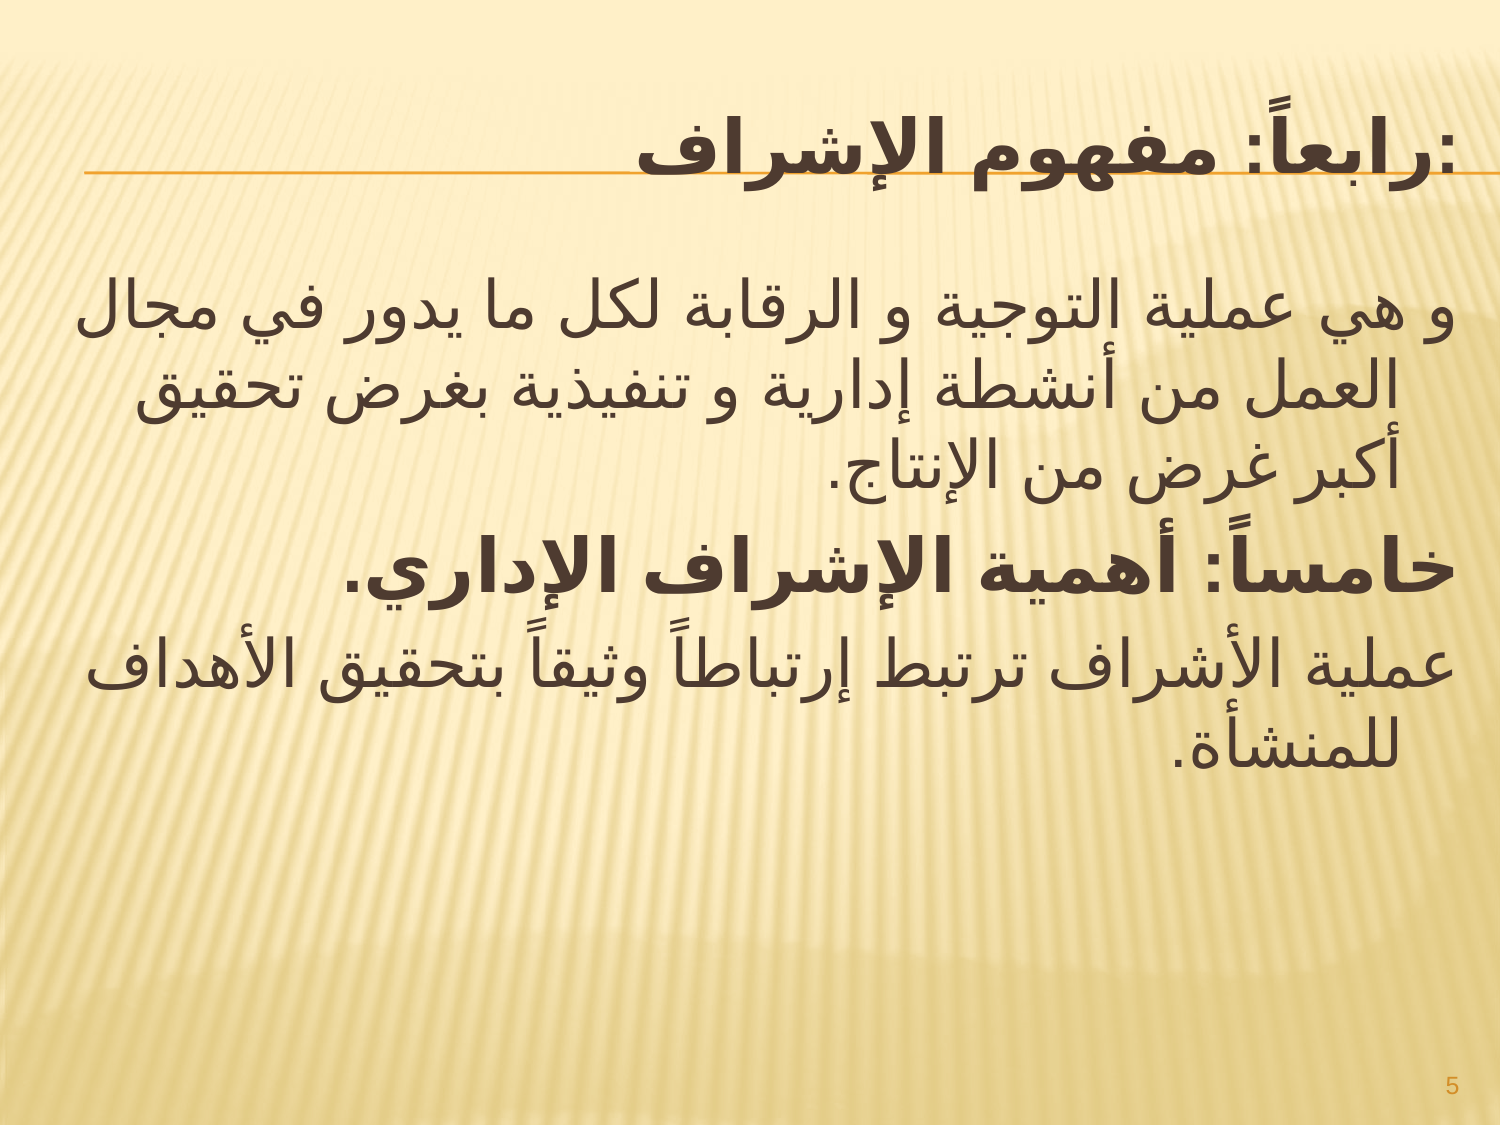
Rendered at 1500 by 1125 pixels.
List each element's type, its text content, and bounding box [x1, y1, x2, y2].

slide_number 5 [1350, 1061, 1475, 1103]
list و هي عملية التوجية و الرقابة لكل ما يدور في مجال العمل من أنشطة إدارية و تنفيذية بغرض تحقيق أكبر غرض من الإنتاج. خامساً: أهمية الإشراف الإداري. عملية الأشراف ترتبط إرتباطاً وثيقاً بتحقيق الأهداف للمنشأة. [50, 254, 1475, 998]
title رابعاً: مفهوم الإشراف: [50, 75, 1475, 213]
